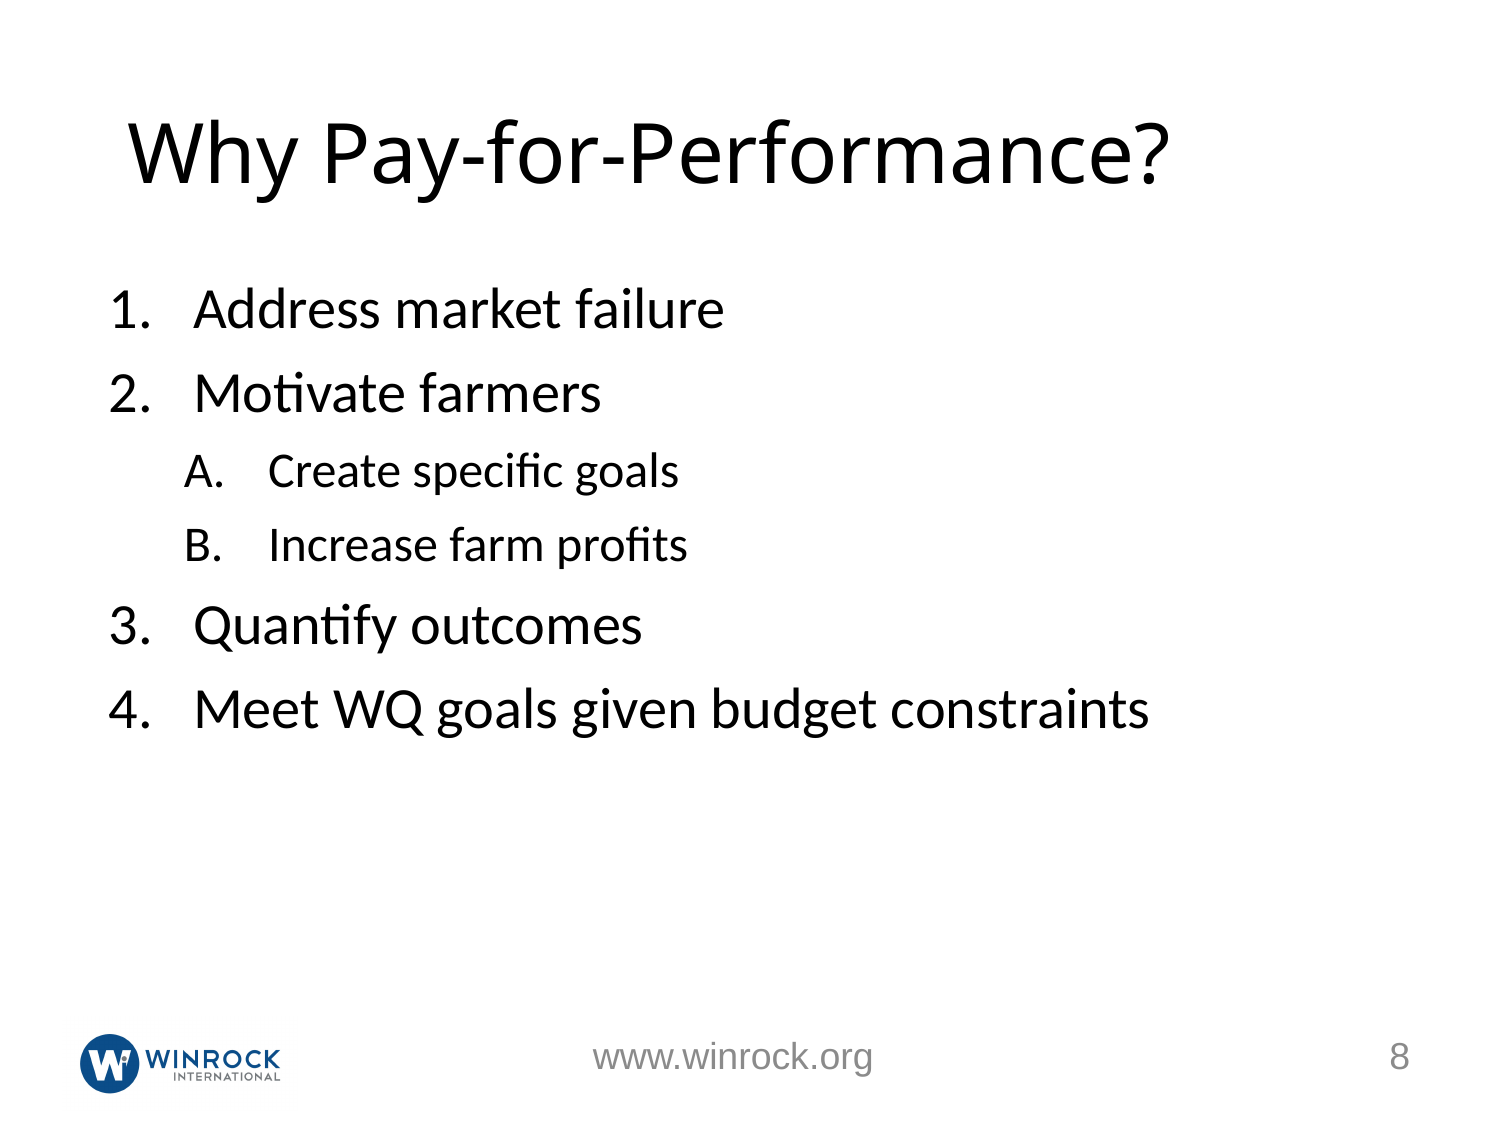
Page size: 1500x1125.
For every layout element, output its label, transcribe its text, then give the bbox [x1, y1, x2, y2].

picture [62, 1016, 298, 1111]
list Address market failure Motivate farmers Create specific goals Increase farm profits Quantify outcomes Meet WQ goals given budget constraints [75, 262, 1438, 938]
footer www.winrock.org [577, 1024, 1053, 1103]
title Why Pay-for-Performance? [112, 62, 1388, 250]
slide_number 8 [1074, 1024, 1425, 1103]
